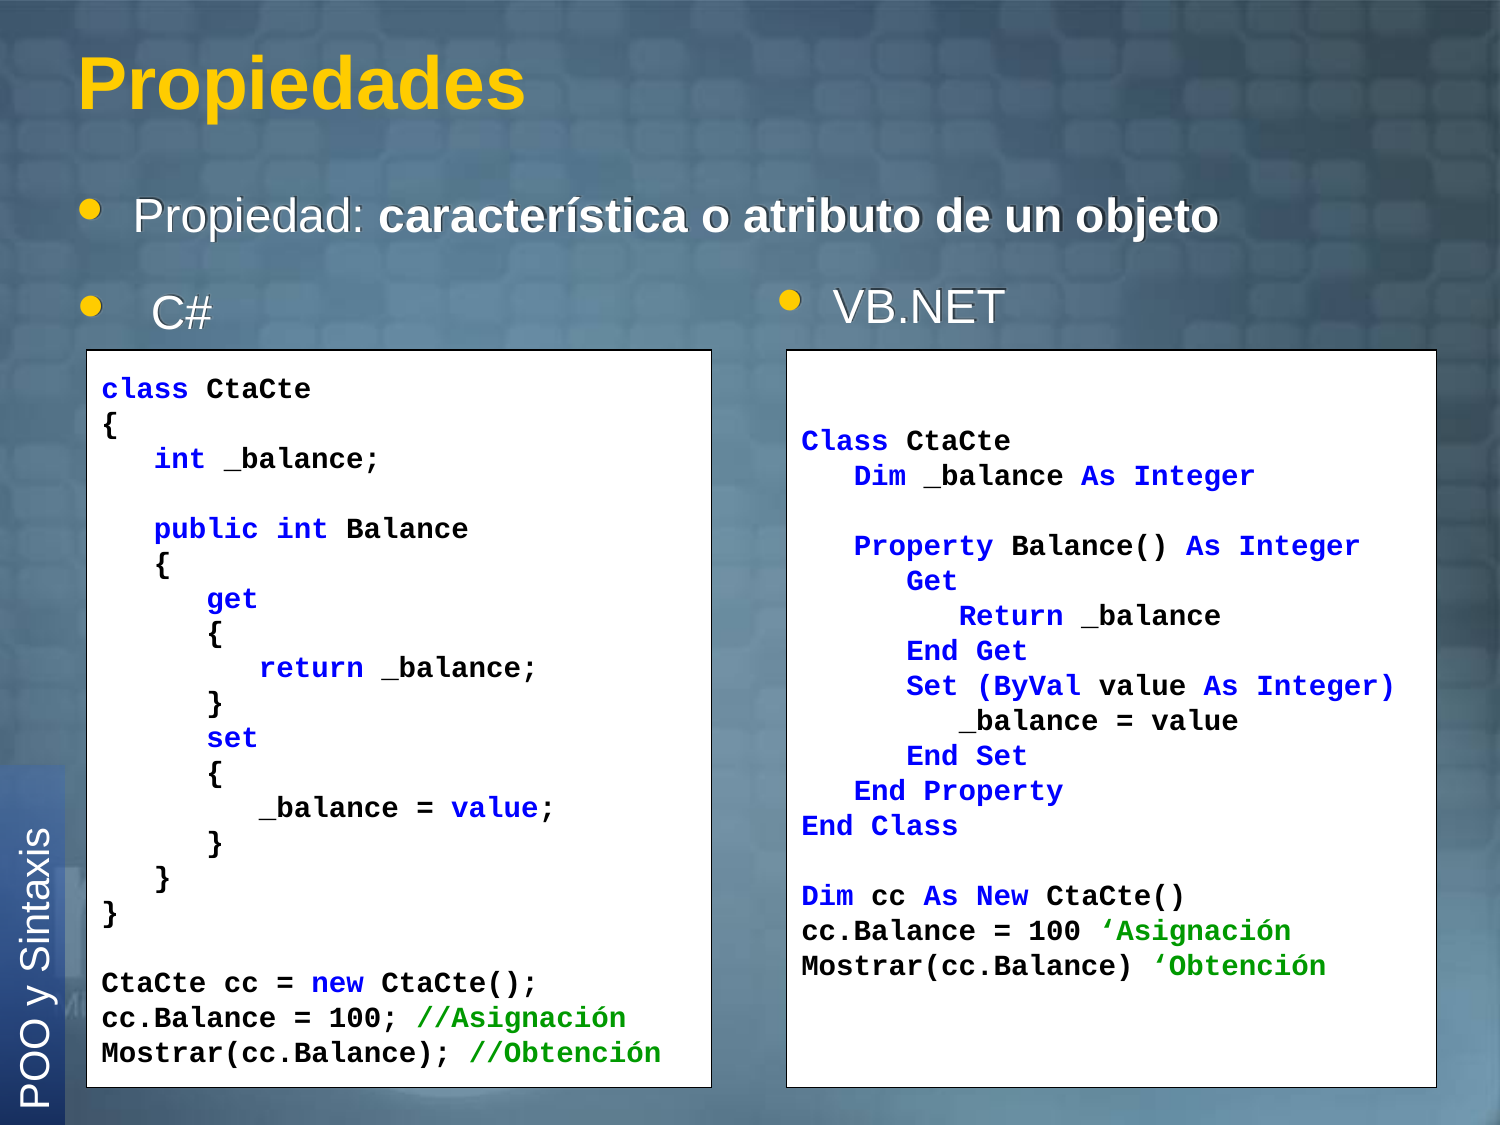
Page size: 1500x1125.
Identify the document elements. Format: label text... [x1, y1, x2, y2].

text_box Propiedad: característica o atributo de un objeto [61, 183, 1438, 251]
text_box POO y Sintaxis [0, 765, 65, 1125]
text_box VB.NET [761, 275, 1438, 342]
text_box Class CtaCte Dim _balance As Integer Property Balance() As Integer Get Return _balance End Get Set (ByVal value As Integer) _balance = value End Set End Property End Class Dim cc As New CtaCte() cc.Balance = 100 ‘Asignación Mostrar(cc.Balance) ‘Obtención [786, 349, 1437, 1088]
picture [0, 0, 1500, 1125]
title Propiedades [62, 37, 1469, 134]
text_box class CtaCte { int _balance; public int Balance { get { return _balance; } set { _balance = value; } } } CtaCte cc = new CtaCte(); cc.Balance = 100; //Asignación Mostrar(cc.Balance); //Obtención [86, 349, 712, 1088]
text_box C# [62, 280, 650, 348]
